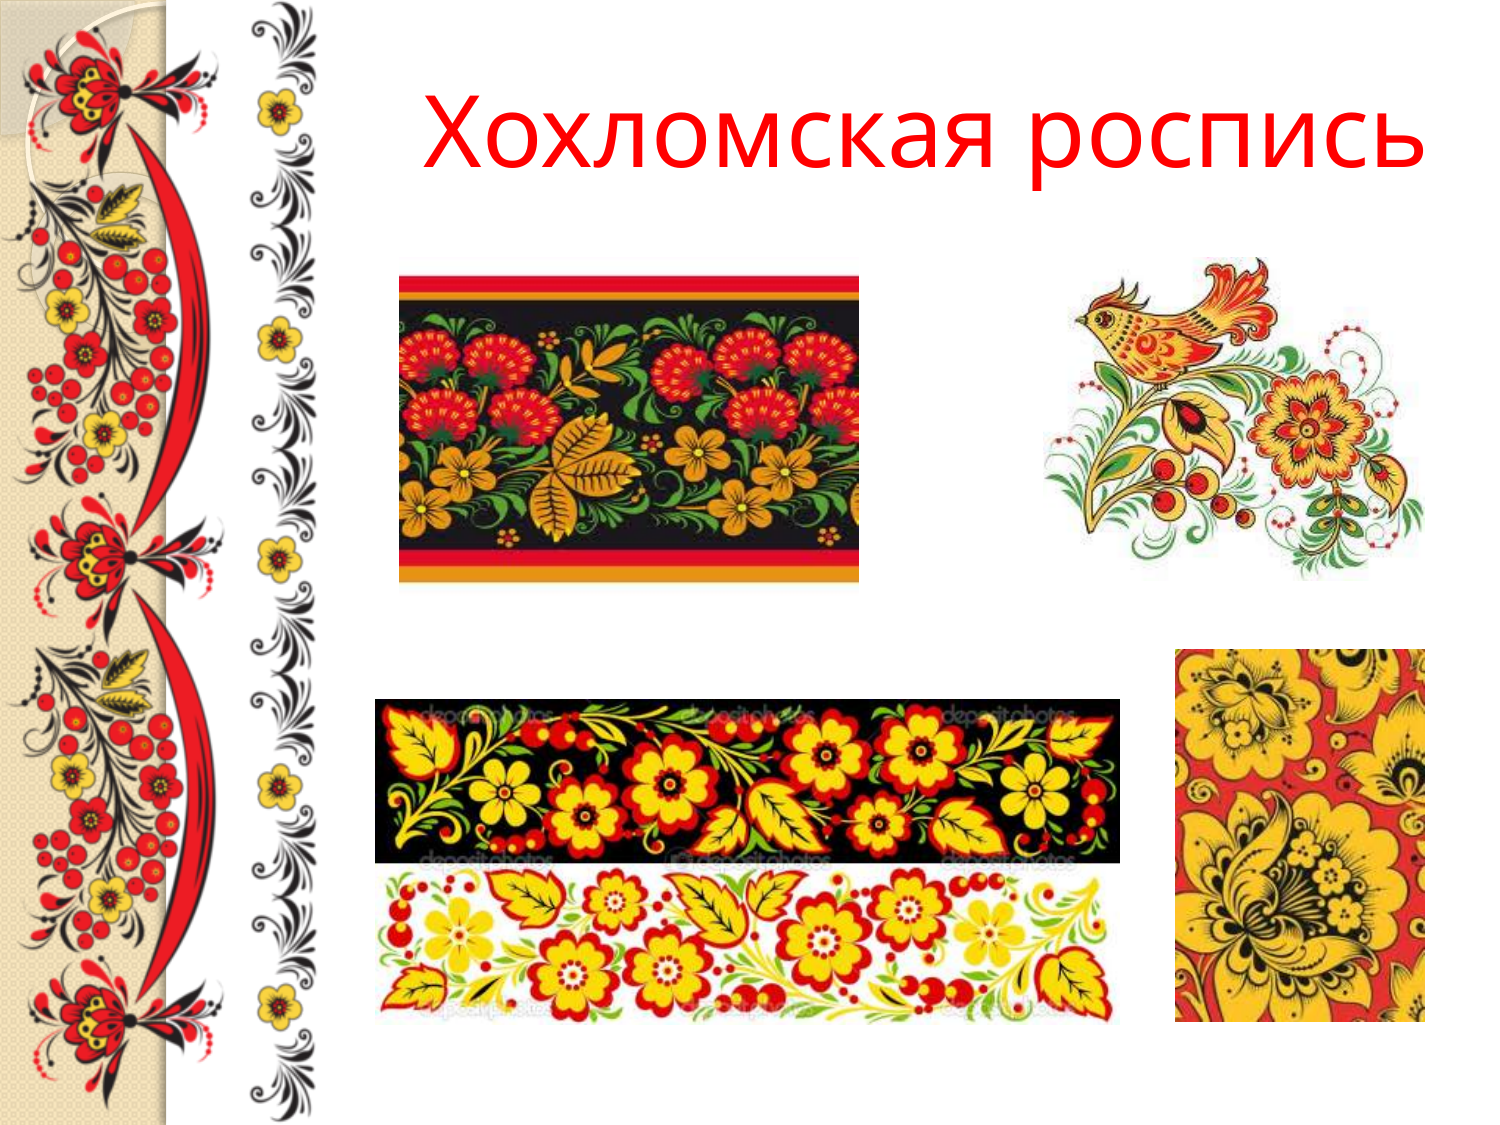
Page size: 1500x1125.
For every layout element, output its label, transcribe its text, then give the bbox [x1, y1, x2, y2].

picture [374, 699, 1120, 1025]
list Хохломская роспись [375, 0, 1466, 213]
picture [1174, 649, 1425, 1022]
picture [0, 0, 319, 1125]
picture [1043, 256, 1425, 581]
picture [399, 256, 859, 602]
